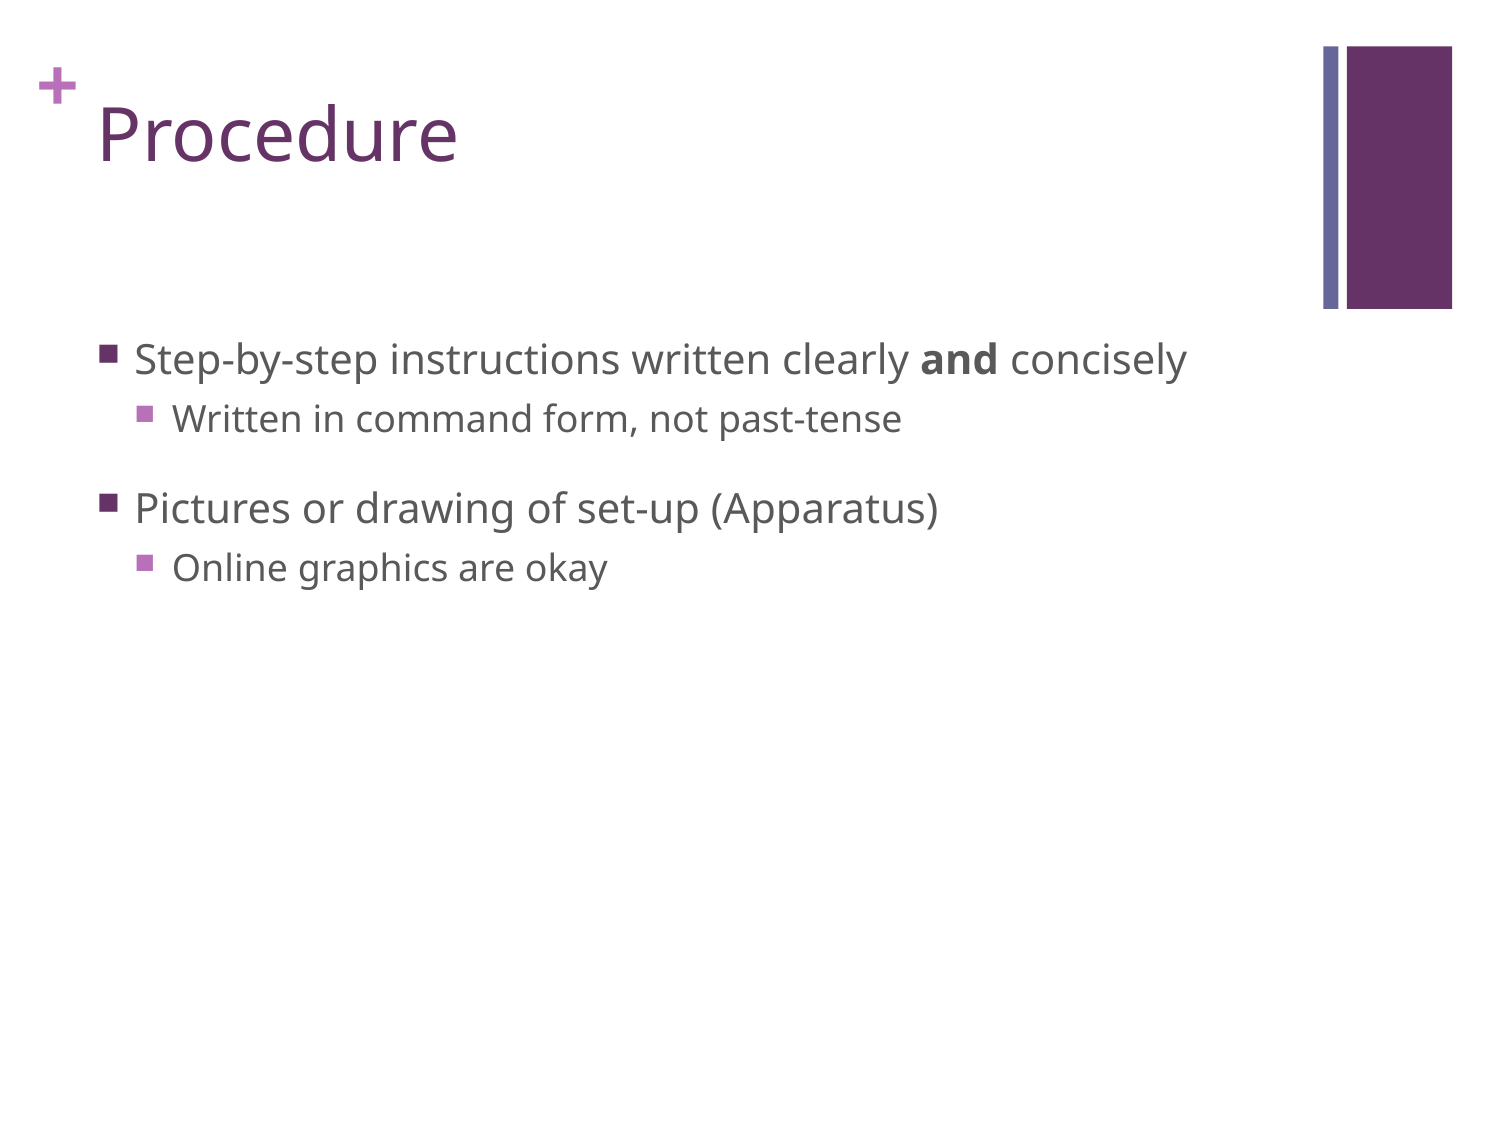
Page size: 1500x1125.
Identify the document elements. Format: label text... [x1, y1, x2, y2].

title Procedure [81, 79, 1322, 263]
list Step-by-step instructions written clearly and concisely Written in command form, not past-tense Pictures or drawing of set-up (Apparatus) Online graphics are okay [81, 324, 1322, 1005]
